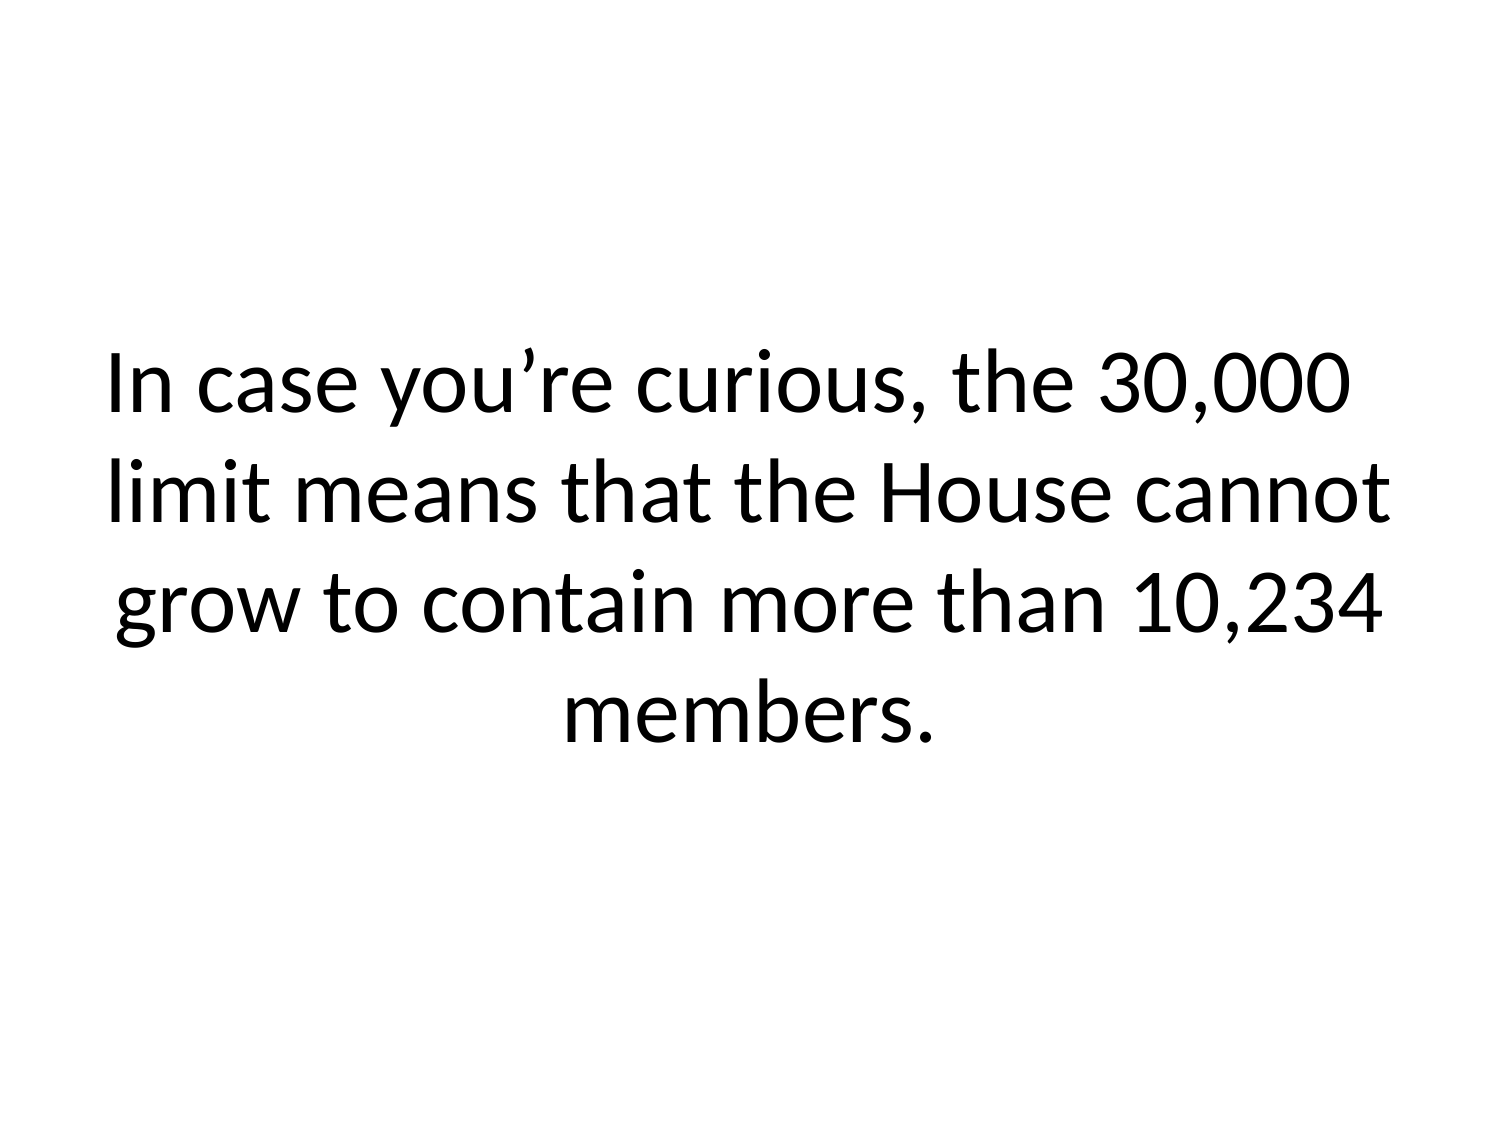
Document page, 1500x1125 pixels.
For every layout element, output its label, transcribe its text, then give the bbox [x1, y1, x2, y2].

title In case you’re curious, the 30,000 limit means that the House cannot grow to contain more than 10,234 members. [74, 44, 1426, 1038]
